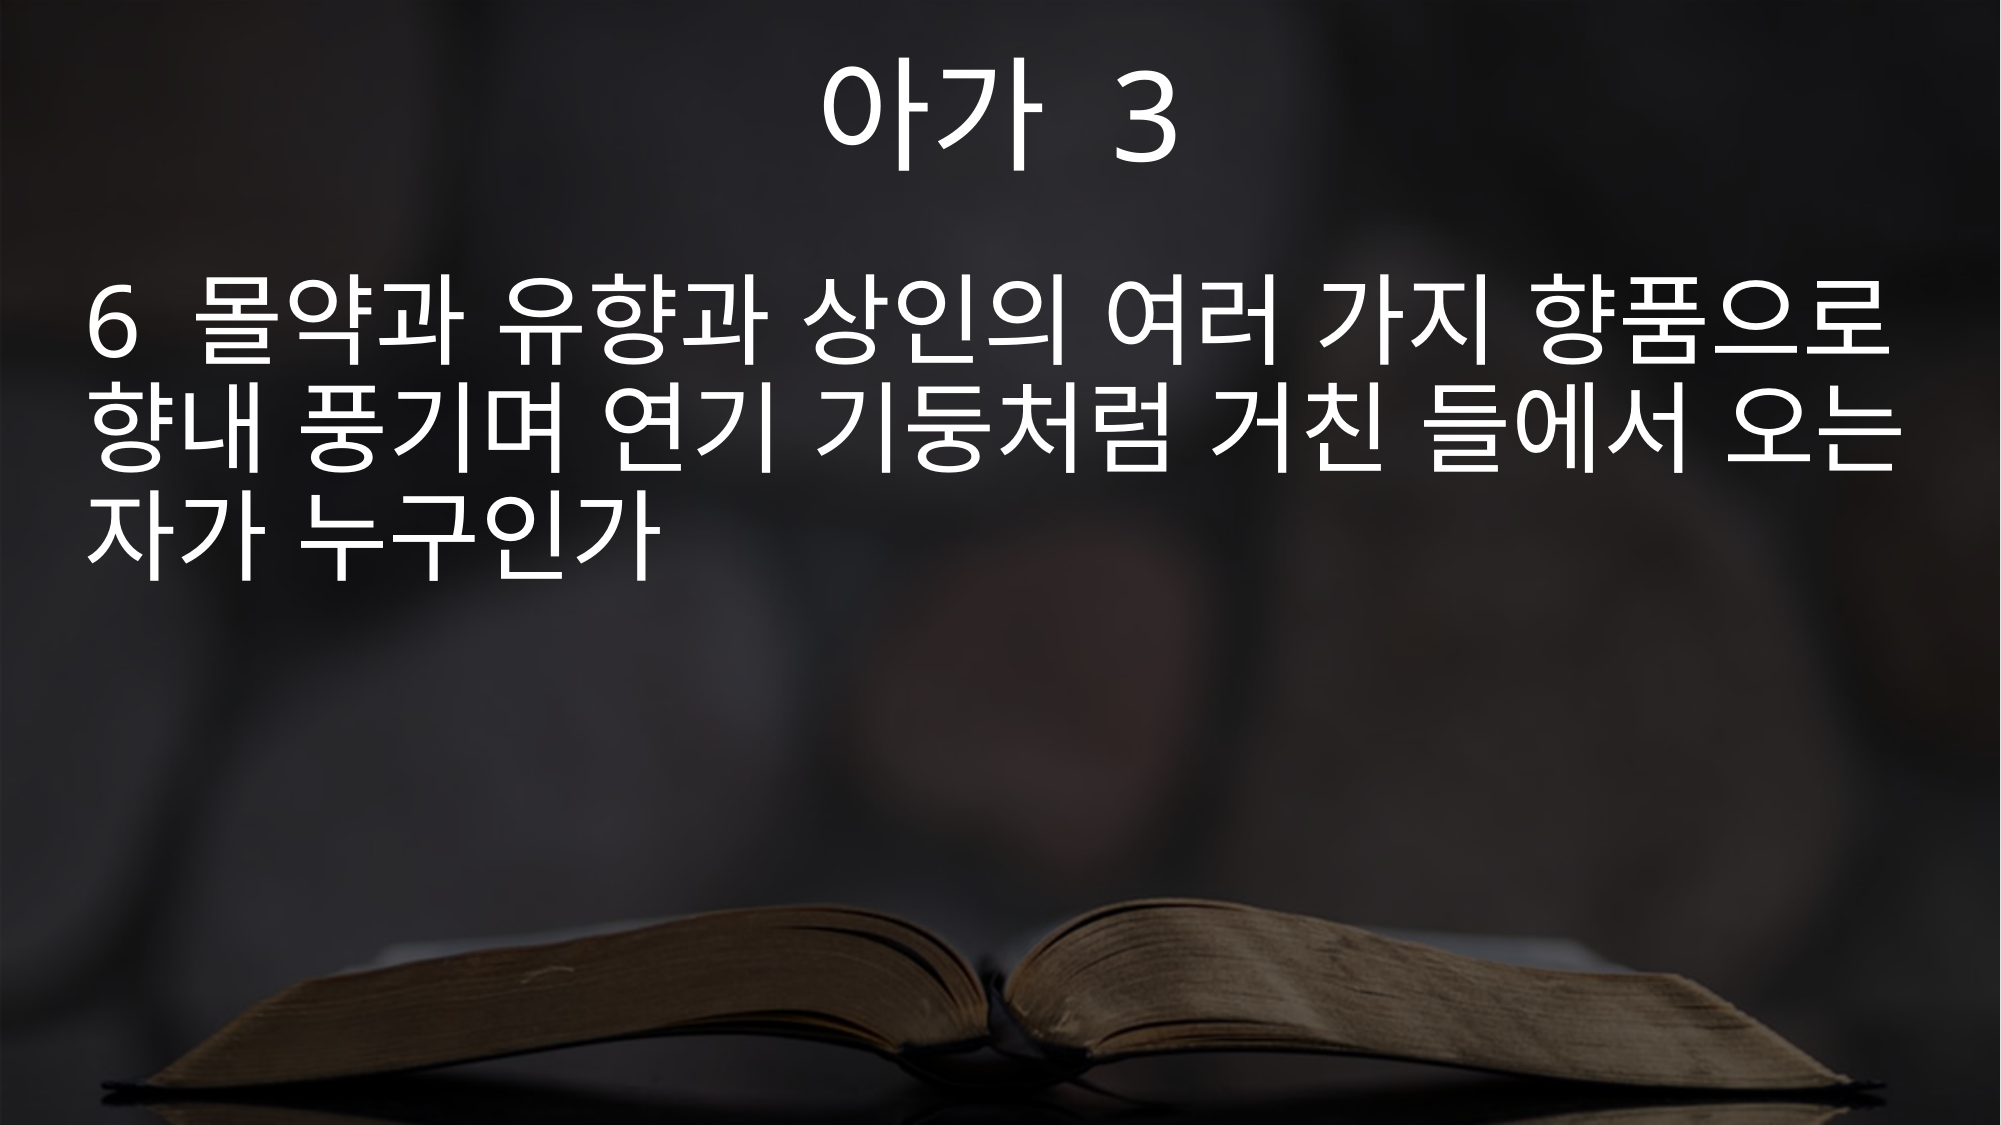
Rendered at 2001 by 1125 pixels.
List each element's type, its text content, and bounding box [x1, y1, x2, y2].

list 6 몰약과 유향과 상인의 여러 가지 향품으로 향내 풍기며 연기 기둥처럼 거친 들에서 오는 자가 누구인가 [69, 263, 1953, 423]
footer 아가 3 [0, 32, 2000, 192]
picture [0, 0, 2001, 1125]
